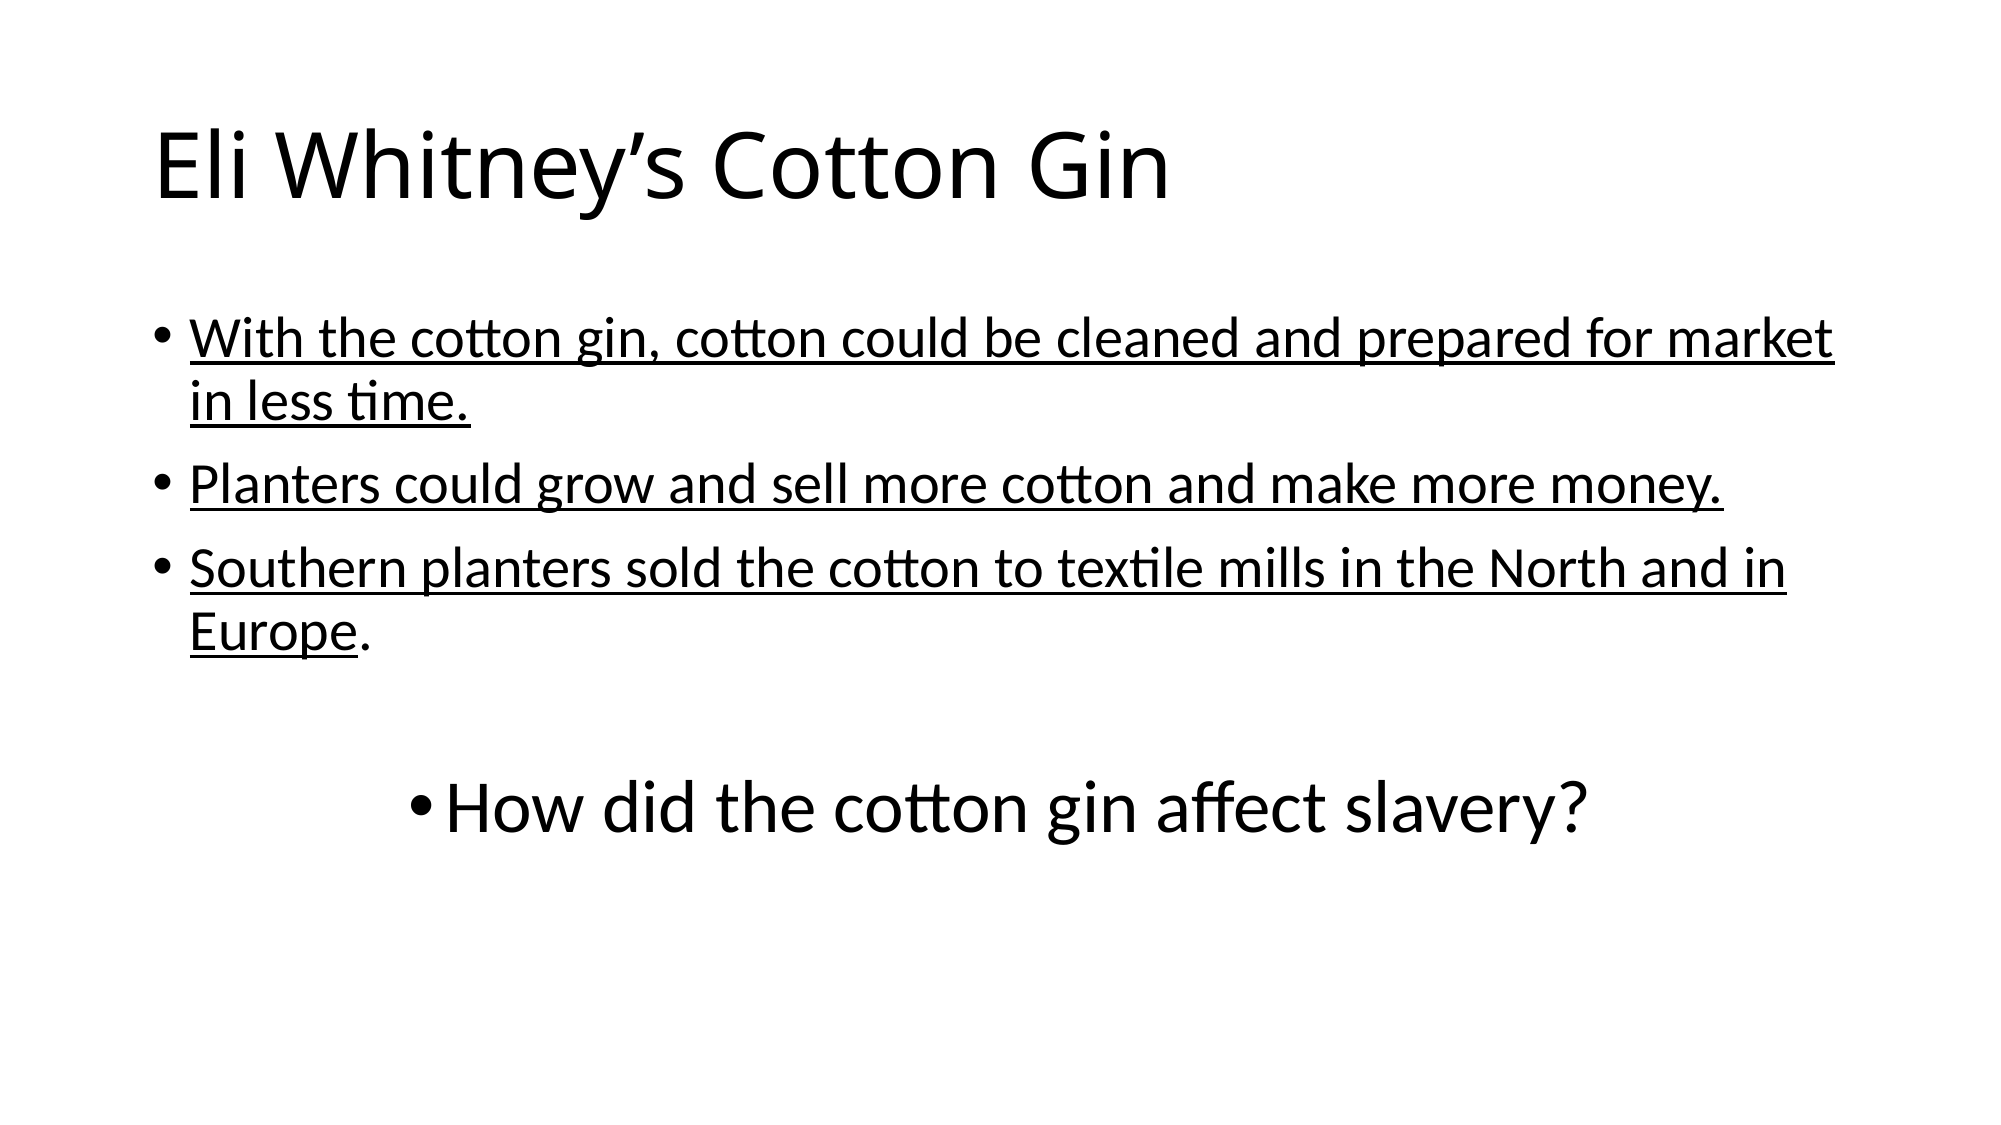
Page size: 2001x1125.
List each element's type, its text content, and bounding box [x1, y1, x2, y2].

title Eli Whitney’s Cotton Gin [137, 59, 1863, 278]
list With the cotton gin, cotton could be cleaned and prepared for market in less time. Planters could grow and sell more cotton and make more money. Southern planters sold the cotton to textile mills in the North and in Europe. How did the cotton gin affect slavery? [137, 299, 1863, 1014]
